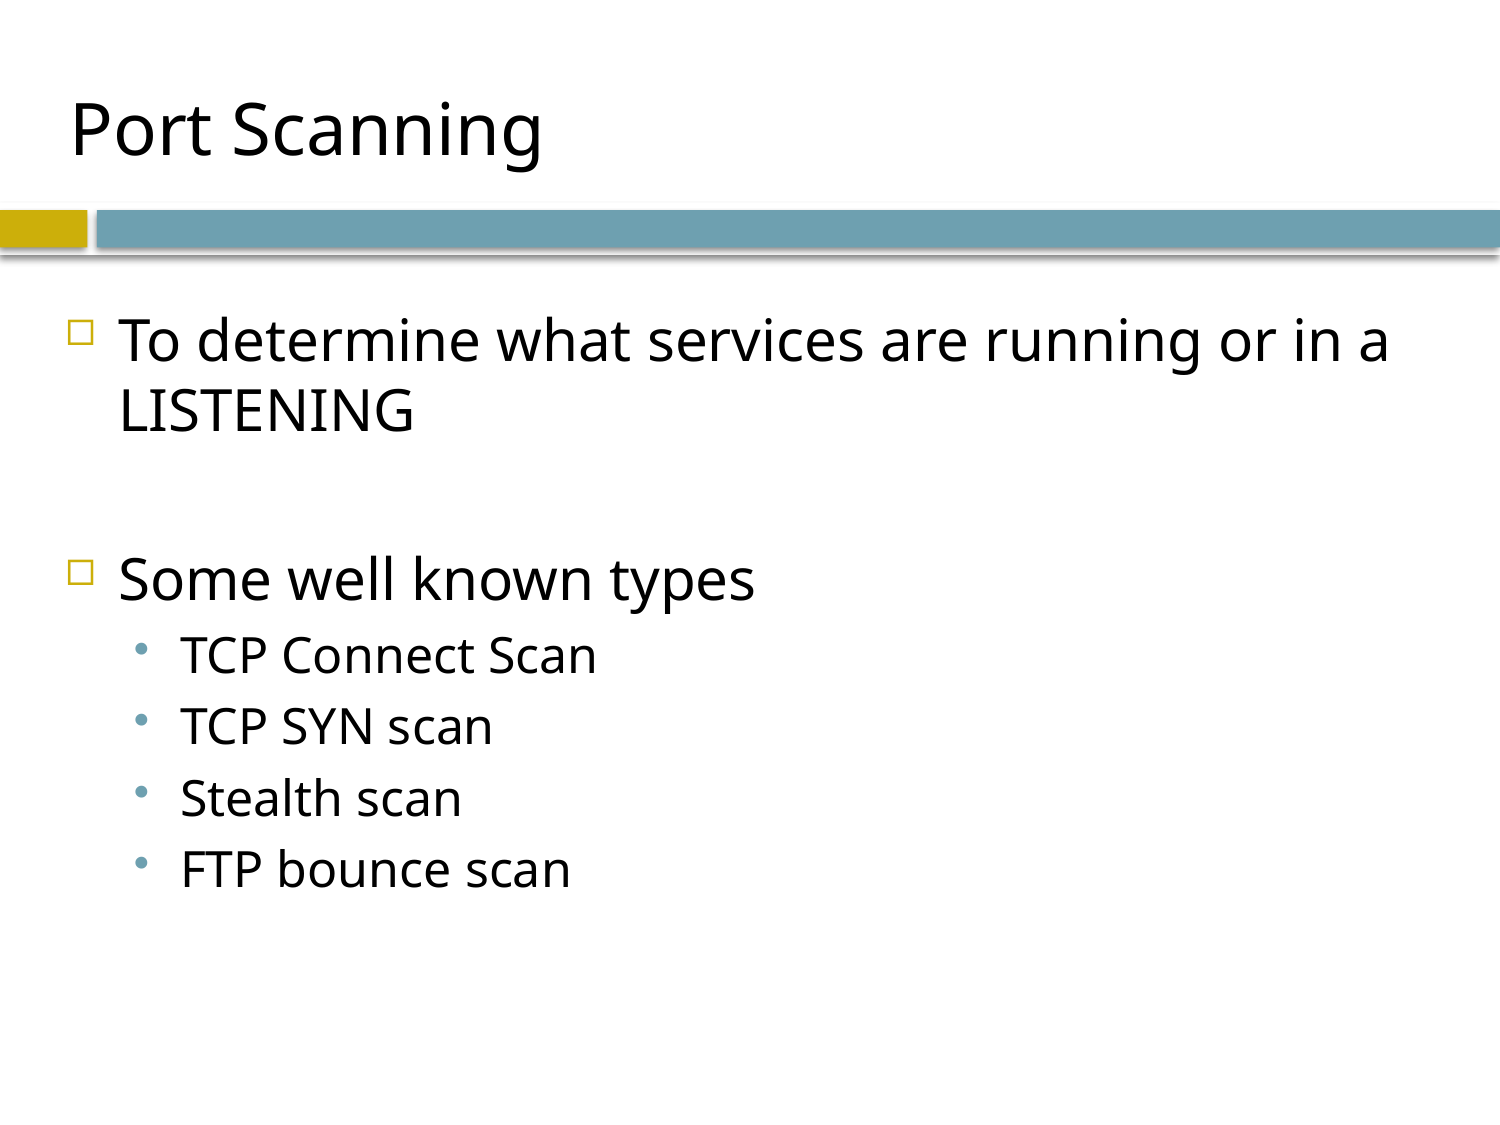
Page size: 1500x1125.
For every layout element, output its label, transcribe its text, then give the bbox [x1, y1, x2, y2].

list To determine what services are running or in a LISTENING Some well known types TCP Connect Scan TCP SYN scan Stealth scan FTP bounce scan [64, 302, 1438, 947]
title Port Scanning [69, 82, 1285, 171]
